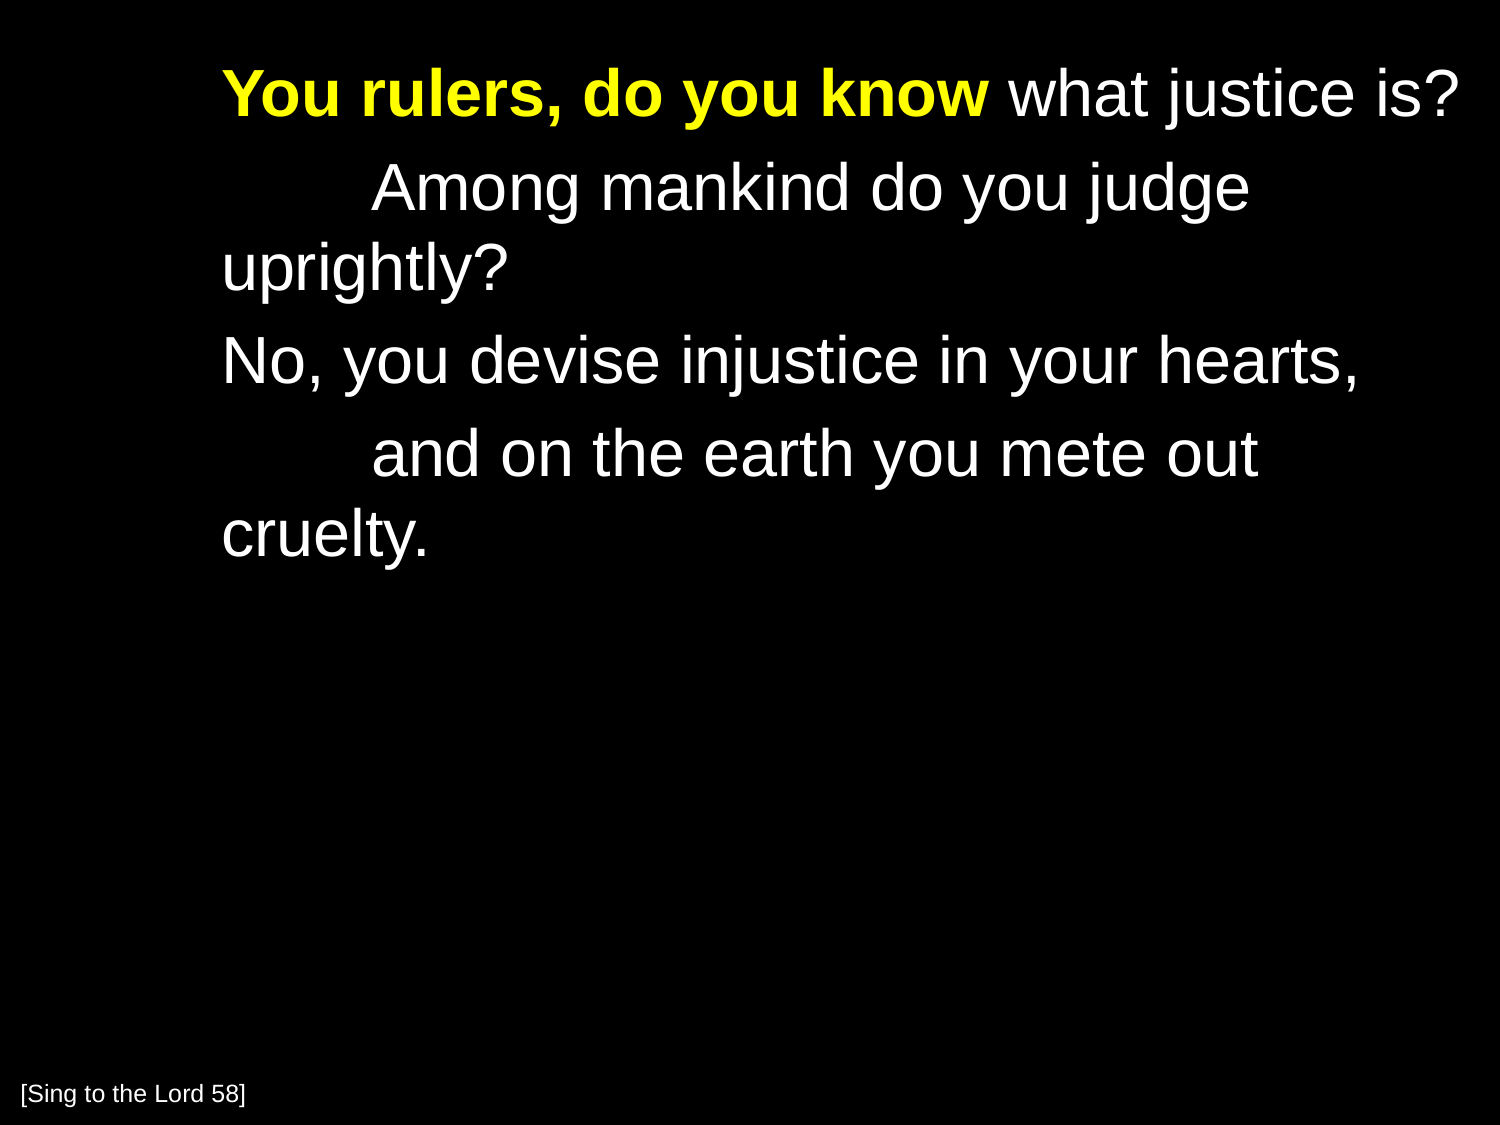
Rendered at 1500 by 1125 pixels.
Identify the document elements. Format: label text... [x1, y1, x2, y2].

text_box [Sing to the Lord 58] [5, 1070, 526, 1115]
list You rulers, do you know what justice is? Among mankind do you judge uprightly? No, you devise injustice in your hearts, and on the earth you mete out cruelty. [0, 42, 1500, 1047]
